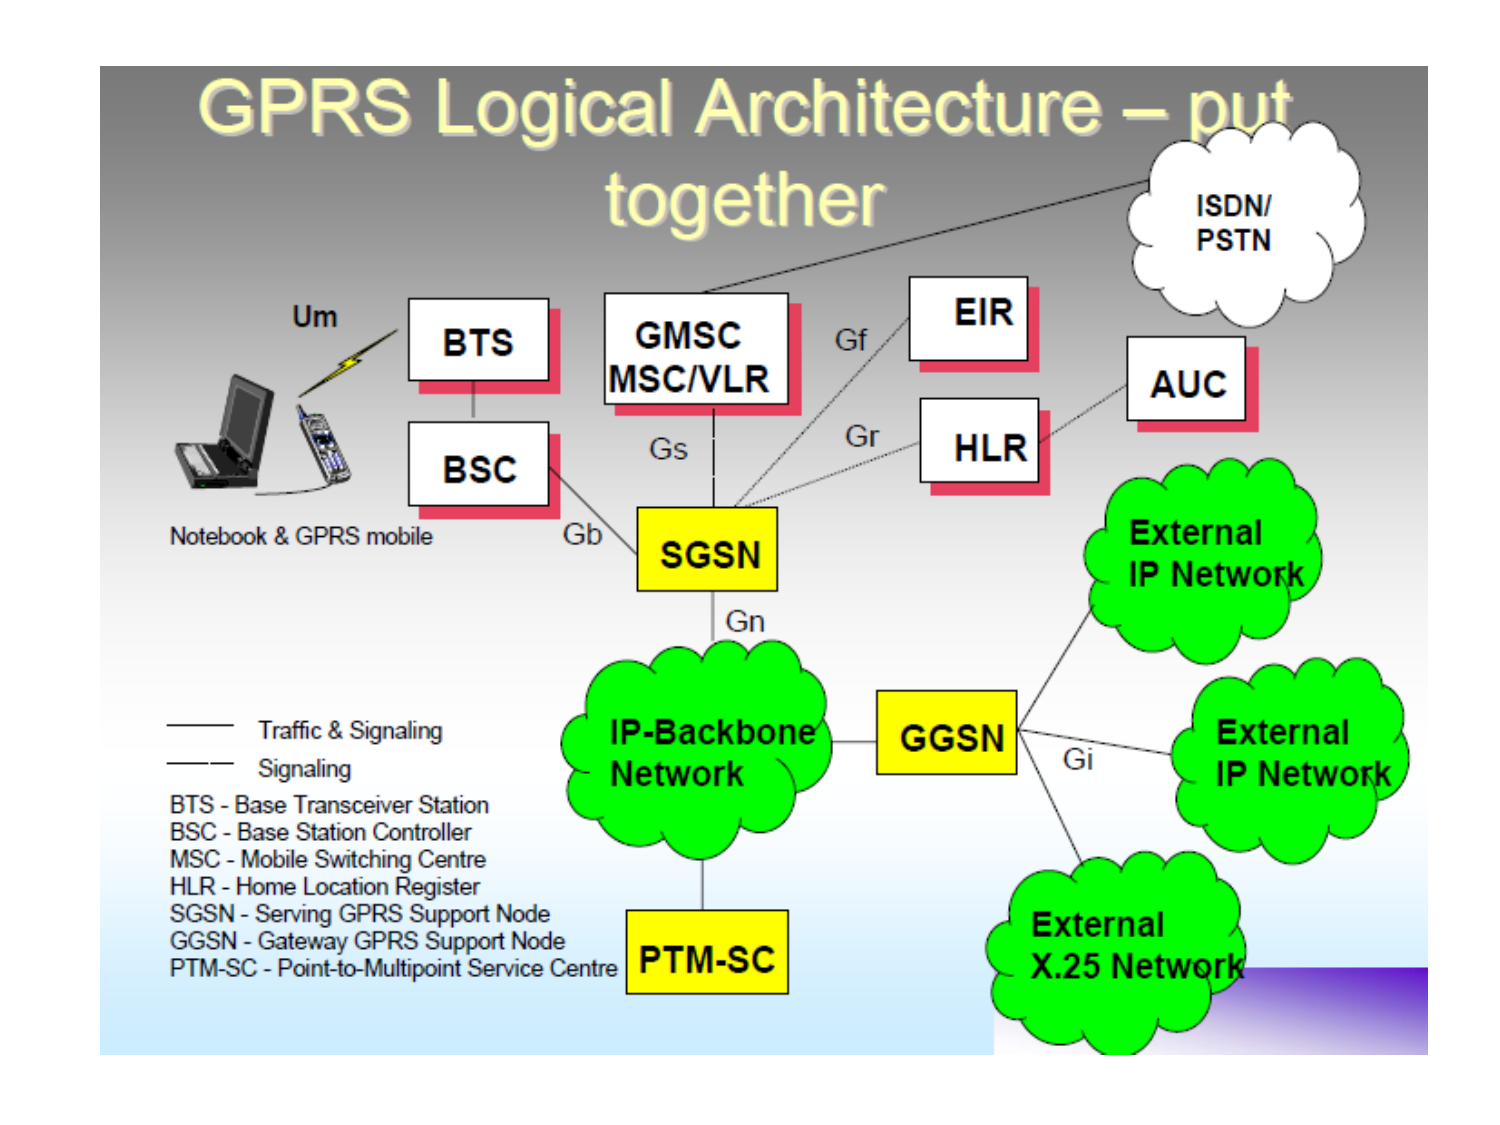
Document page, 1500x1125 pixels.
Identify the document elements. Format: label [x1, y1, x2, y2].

picture [100, 66, 1428, 1055]
